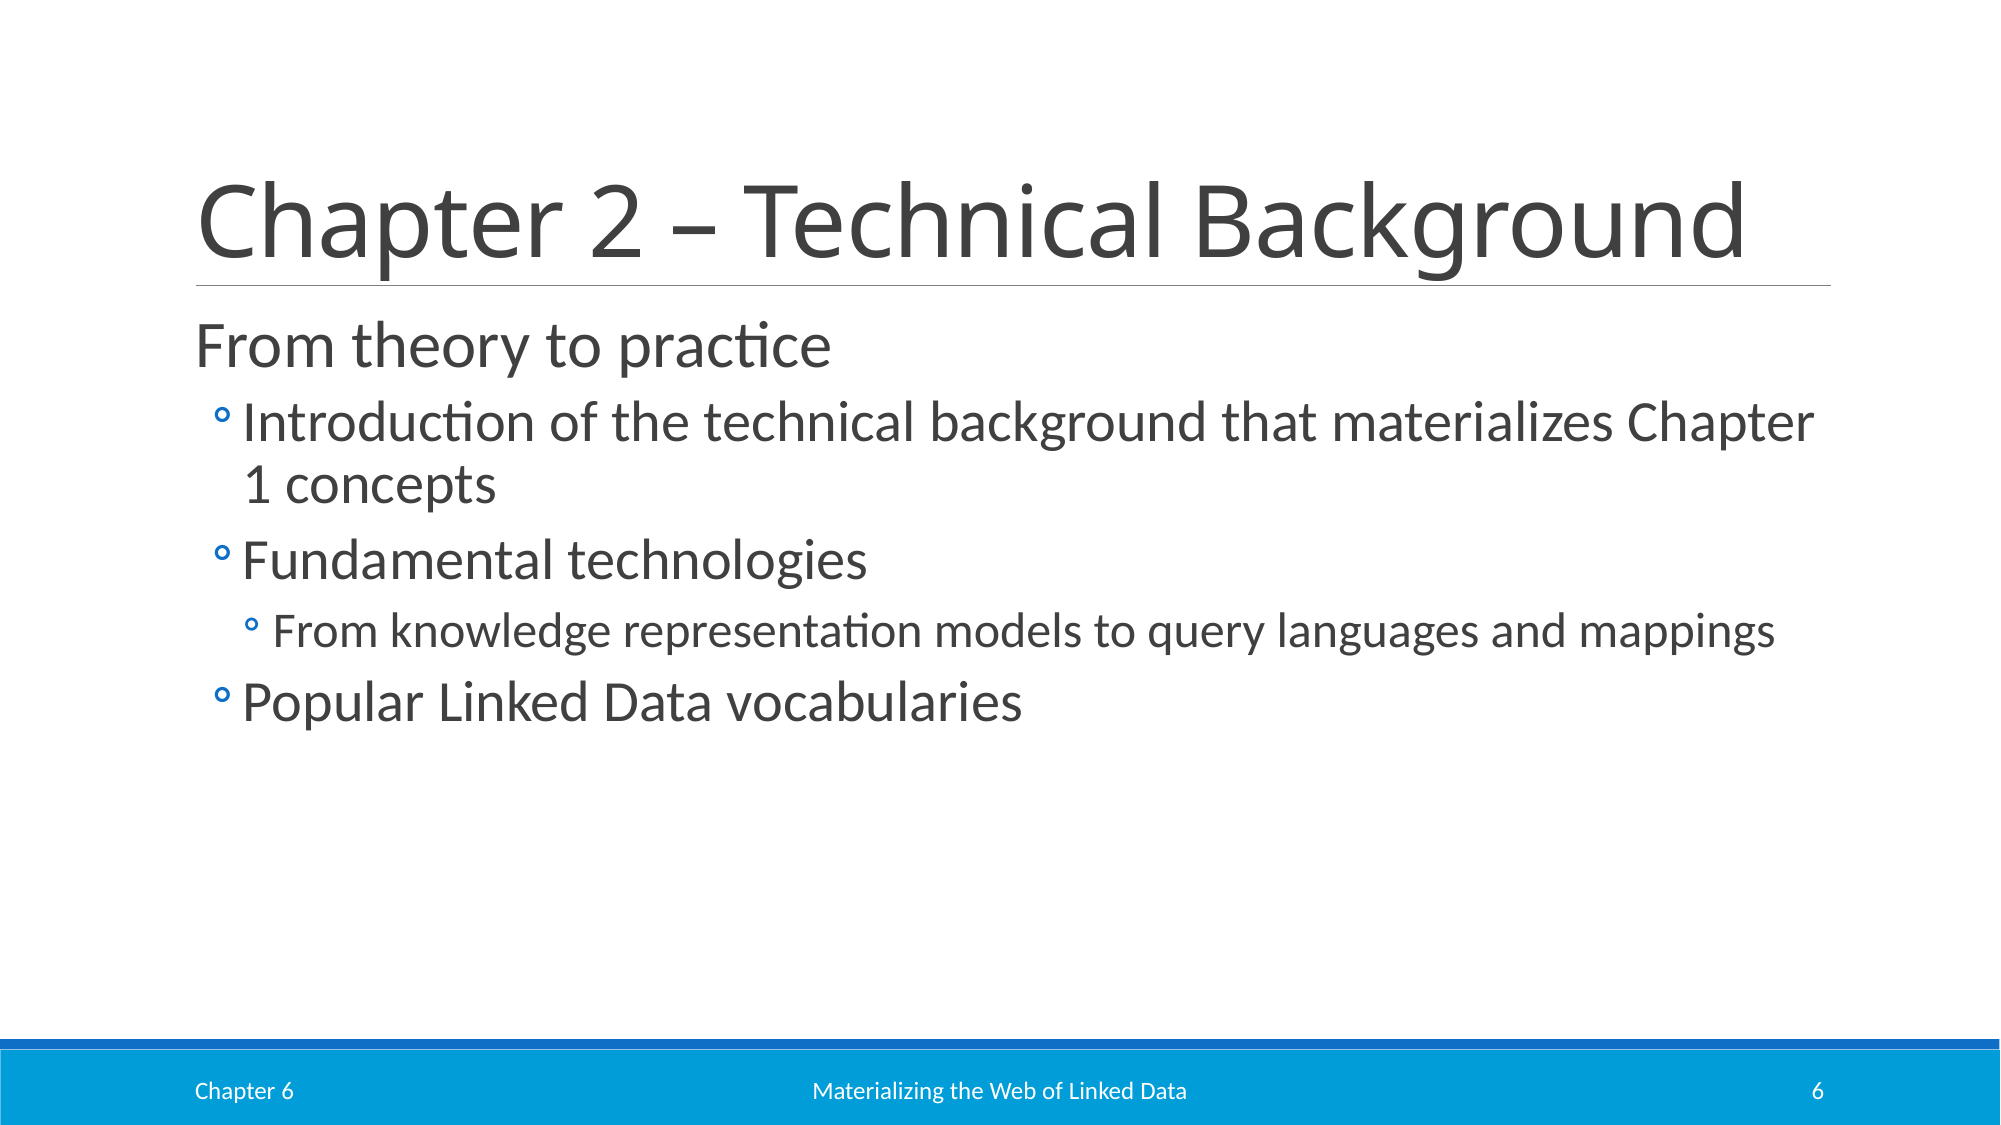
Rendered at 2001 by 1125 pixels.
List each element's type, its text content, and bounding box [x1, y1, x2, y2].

list From theory to practice Introduction of the technical background that materializes Chapter 1 concepts Fundamental technologies From knowledge representation models to query languages and mappings Popular Linked Data vocabularies [180, 302, 1830, 963]
slide_number Chapter 6 [180, 1059, 586, 1120]
title Chapter 2 – Technical Background [180, 47, 1830, 285]
footer Materializing the Web of Linked Data [604, 1059, 1396, 1120]
slide_number 6 [1624, 1059, 1840, 1120]
